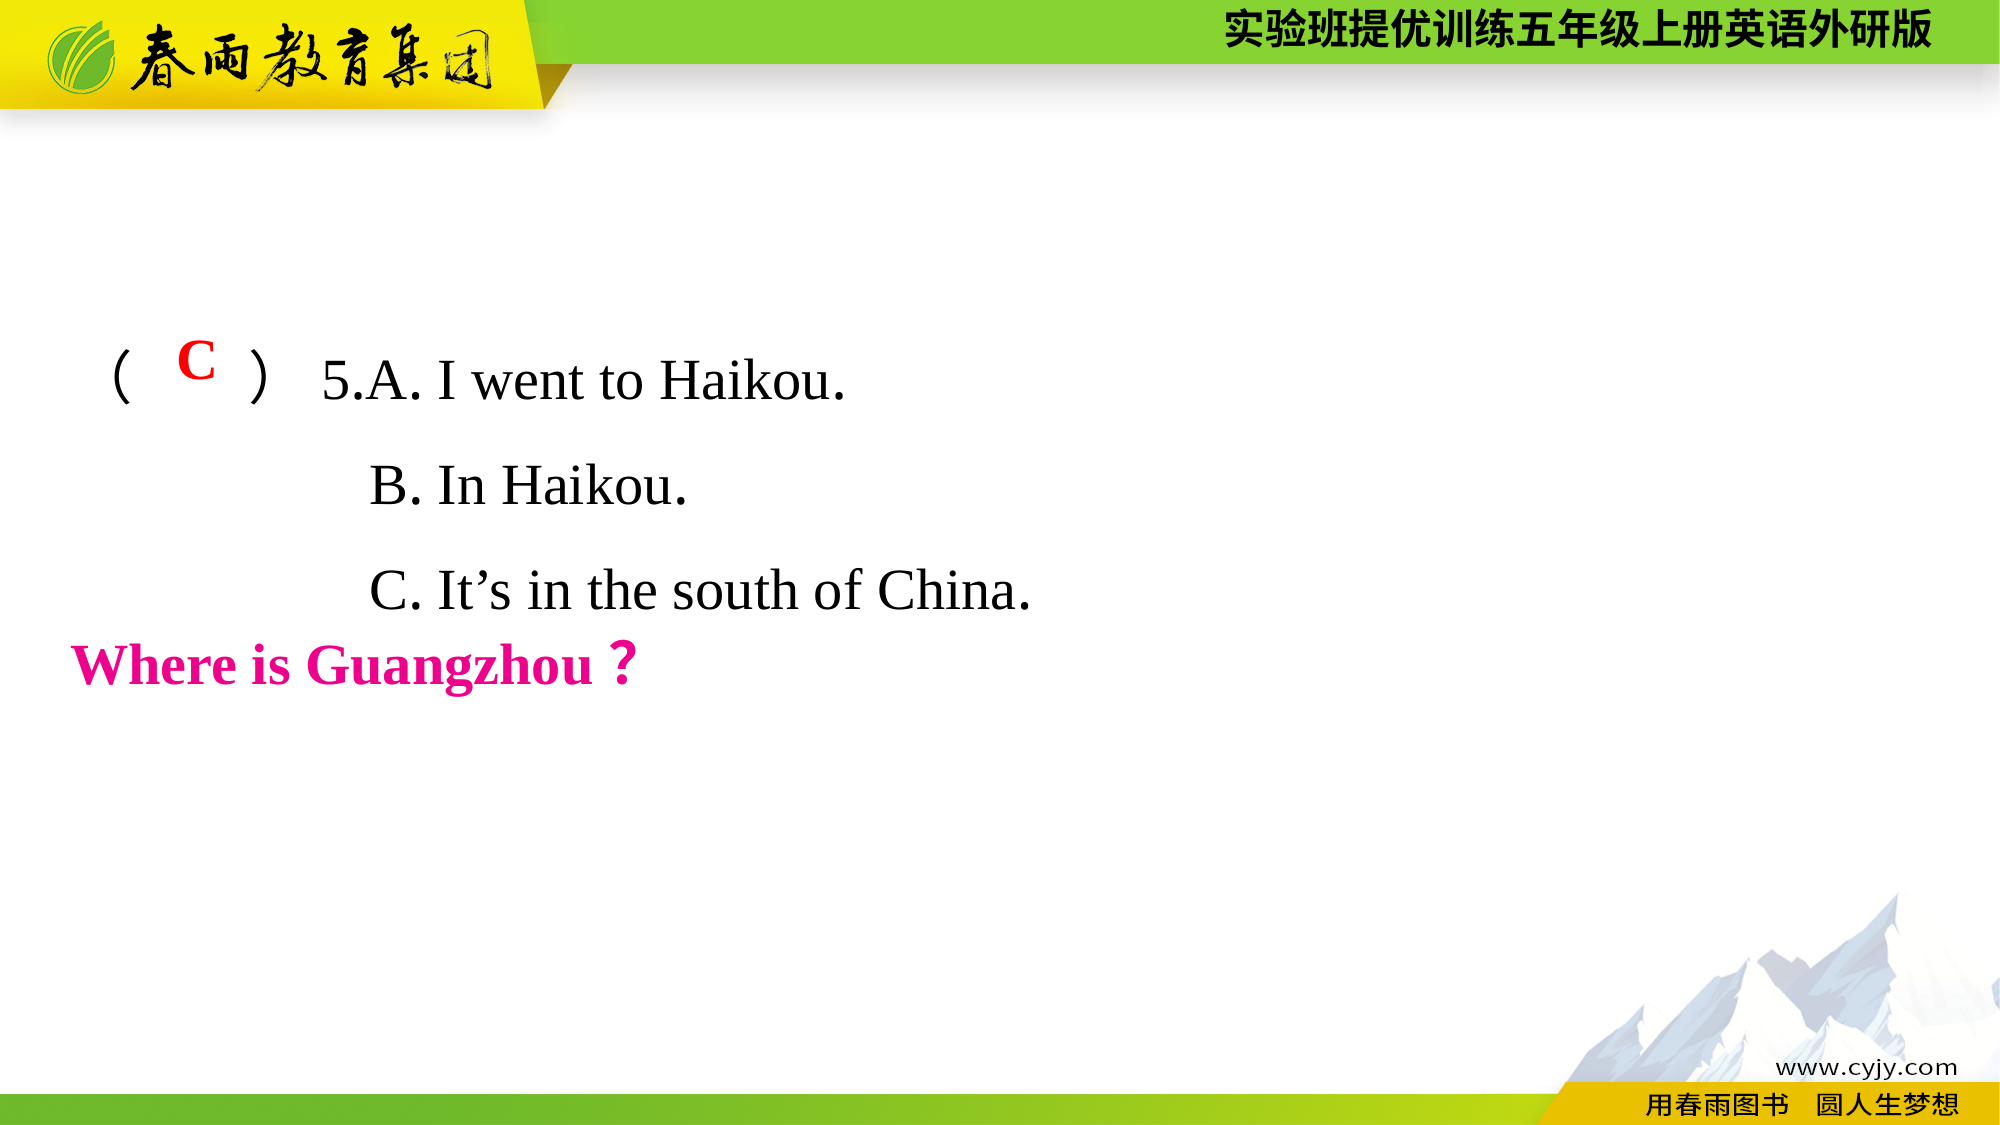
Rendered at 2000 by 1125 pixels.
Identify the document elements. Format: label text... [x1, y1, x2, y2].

picture [0, 0, 2000, 1125]
text_box Where is Guangzhou？ [55, 618, 696, 704]
text_box C [161, 313, 234, 399]
list （ ）5.A. I went to Haikou. B. In Haikou. C. It’s in the south of China. [59, 298, 1944, 619]
